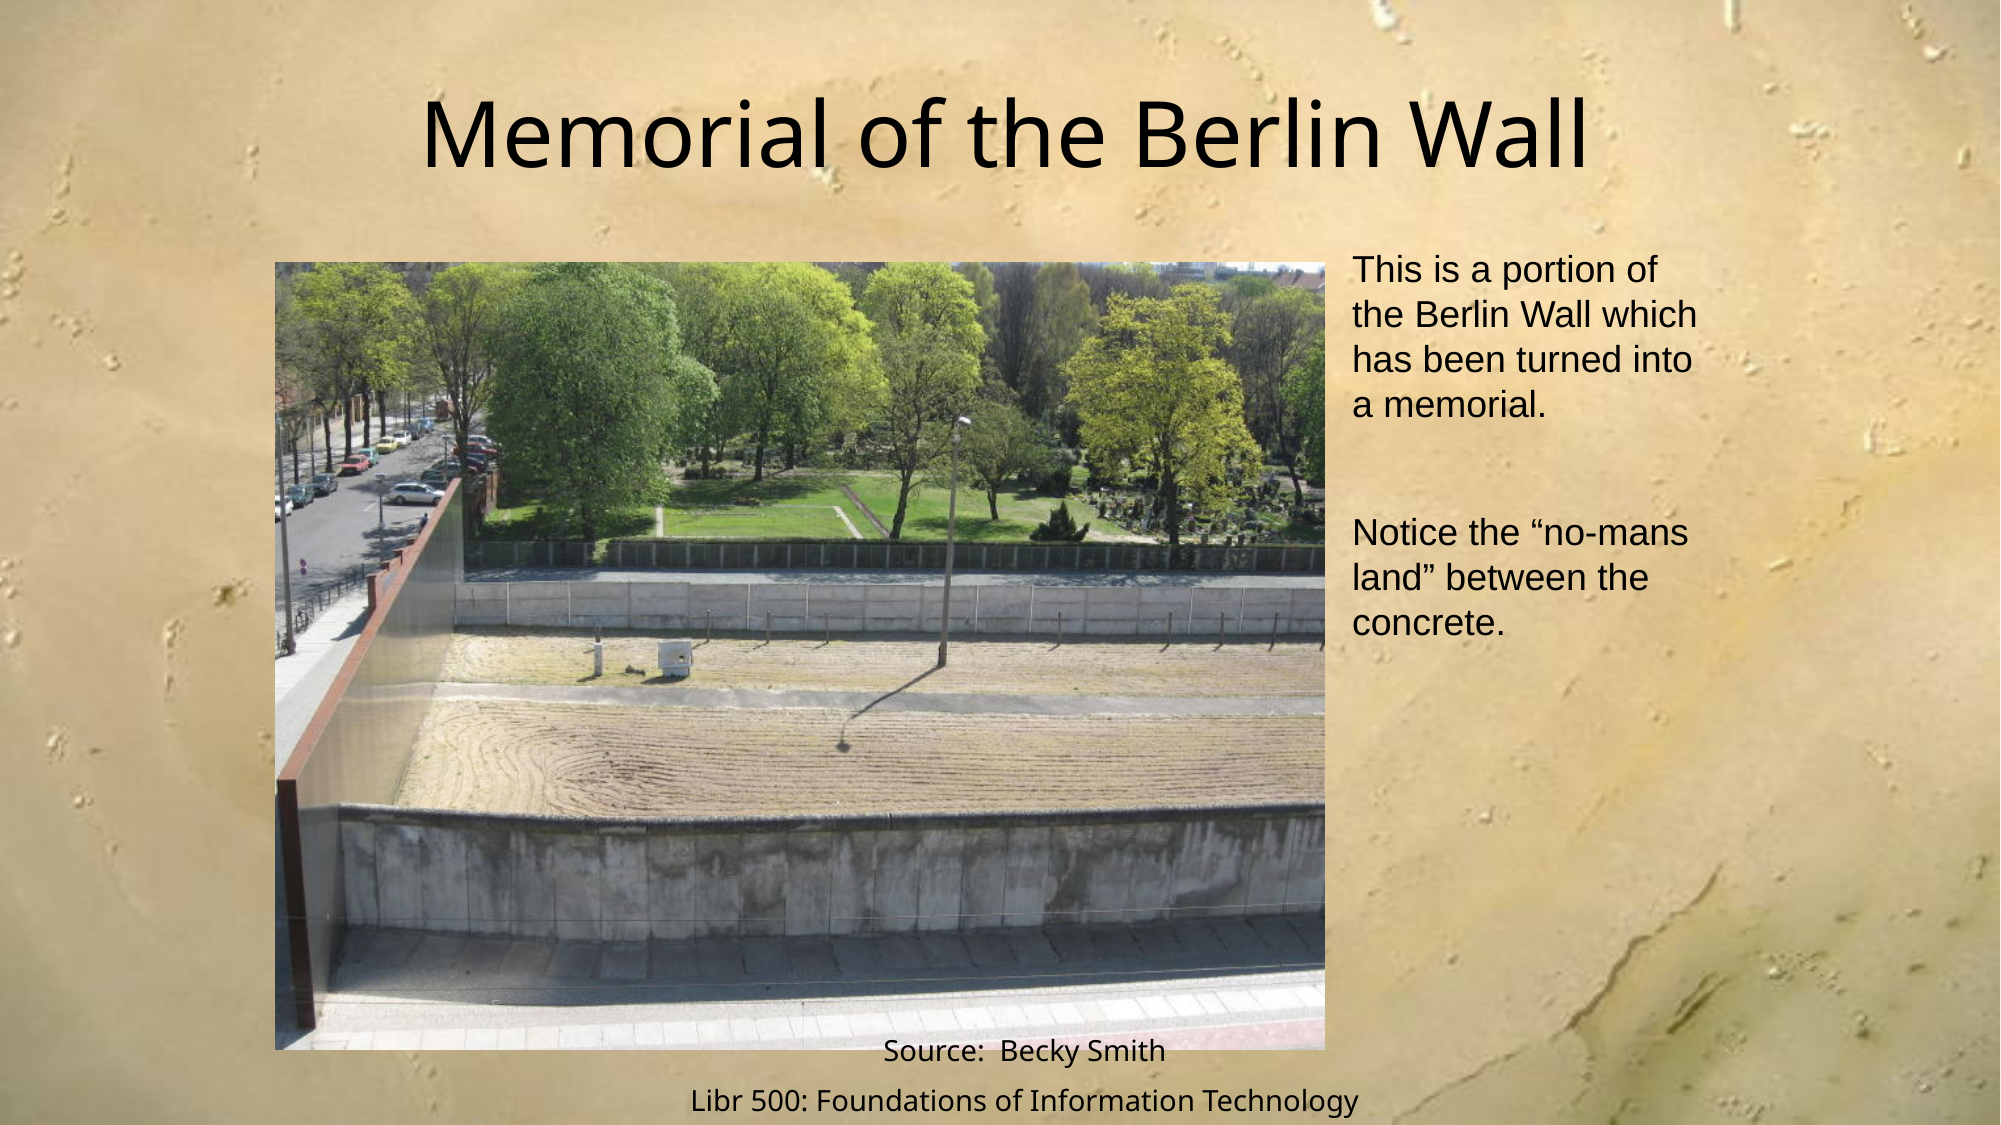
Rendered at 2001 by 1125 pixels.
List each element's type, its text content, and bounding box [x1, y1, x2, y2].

text_box Source: Becky Smith Libr 500: Foundations of Information Technology [349, 1025, 1700, 1125]
title Memorial of the Berlin Wall [300, 37, 1713, 225]
picture [0, 0, 2001, 1125]
text_box This is a portion of the Berlin Wall which has been turned into a memorial. Notice the “no-mans land” between the concrete. [1337, 237, 1725, 650]
